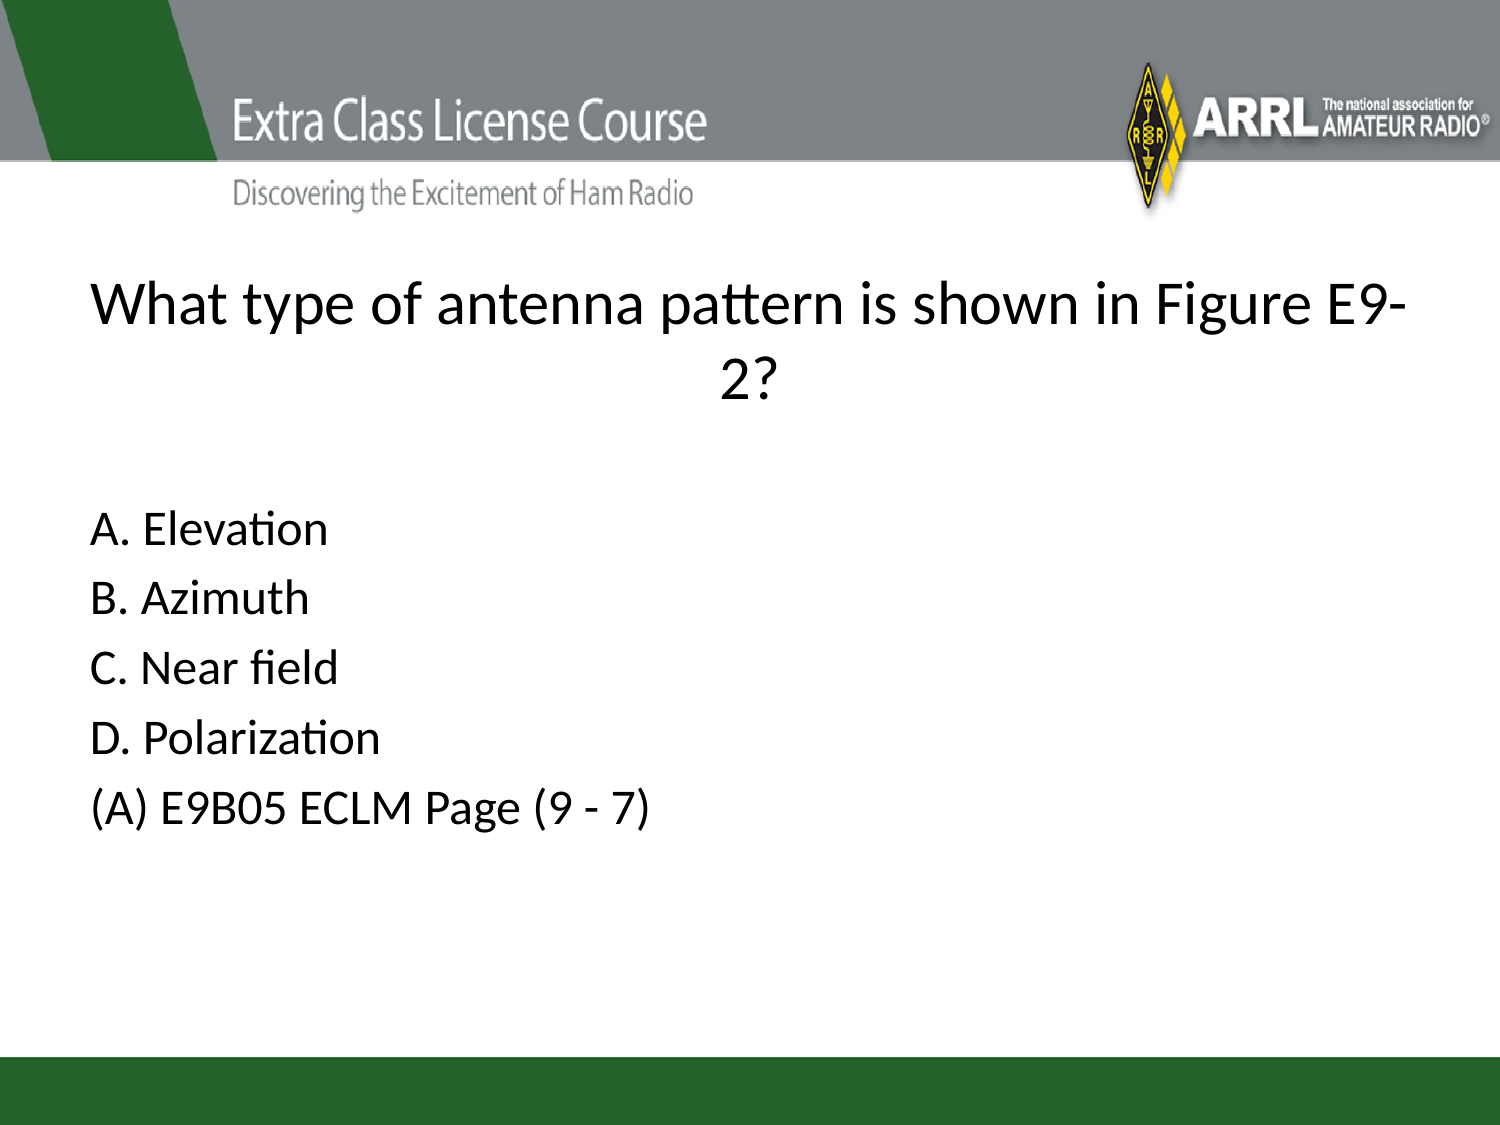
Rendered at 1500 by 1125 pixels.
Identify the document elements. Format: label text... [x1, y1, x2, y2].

title What type of antenna pattern is shown in Figure E9-2? [75, 254, 1425, 435]
list A. Elevation B. Azimuth C. Near field D. Polarization (A) E9B05 ECLM Page (9 - 7) [75, 487, 1425, 1005]
picture [0, 0, 1500, 1125]
